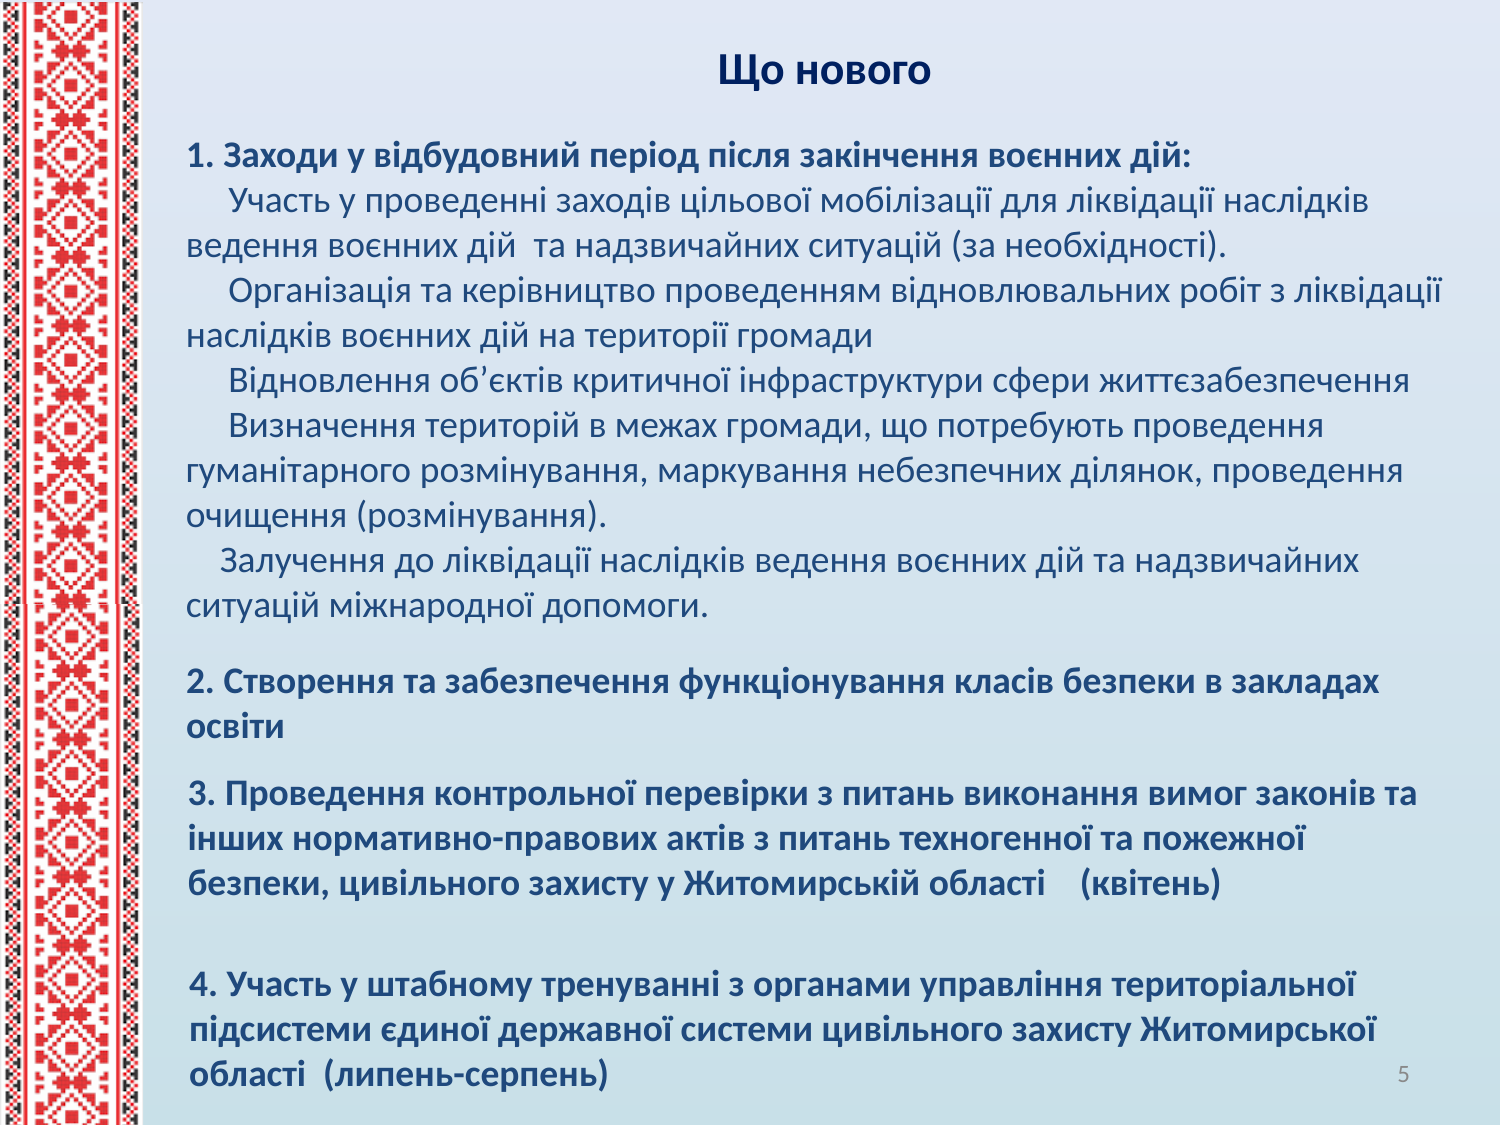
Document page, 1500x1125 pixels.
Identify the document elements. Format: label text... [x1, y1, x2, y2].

text_box 1. Заходи у відбудовний період після закінчення воєнних дій: Участь у проведенні заходів цільової мобілізації для ліквідації наслідків ведення воєнних дій та надзвичайних ситуацій (за необхідності). Організація та керівництво проведенням відновлювальних робіт з ліквідації наслідків воєнних дій на території громади Відновлення об’єктів критичної інфраструктури сфери життєзабезпечення Визначення територій в межах громади, що потребують проведення гуманітарного розмінування, маркування небезпечних ділянок, проведення очищення (розмінування). Залучення до ліквідації наслідків ведення воєнних дій та надзвичайних ситуацій міжнародної допомоги. [171, 122, 1483, 633]
text_box 3. Проведення контрольної перевірки з питань виконання вимог законів та інших нормативно-правових актів з питань техногенної та пожежної безпеки, цивільного захисту у Житомирській області (квітень) [172, 760, 1459, 911]
text_box 4. Участь у штабному тренуванні з органами управління територіальної підсистеми єдиної державної системи цивільного захисту Житомирської області (липень-серпень) [174, 951, 1442, 1101]
text_box Що нового [149, 31, 1500, 101]
text_box 2. Створення та забезпечення функціонування класів безпеки в закладах освіти [171, 648, 1500, 754]
picture [0, 1, 144, 1125]
